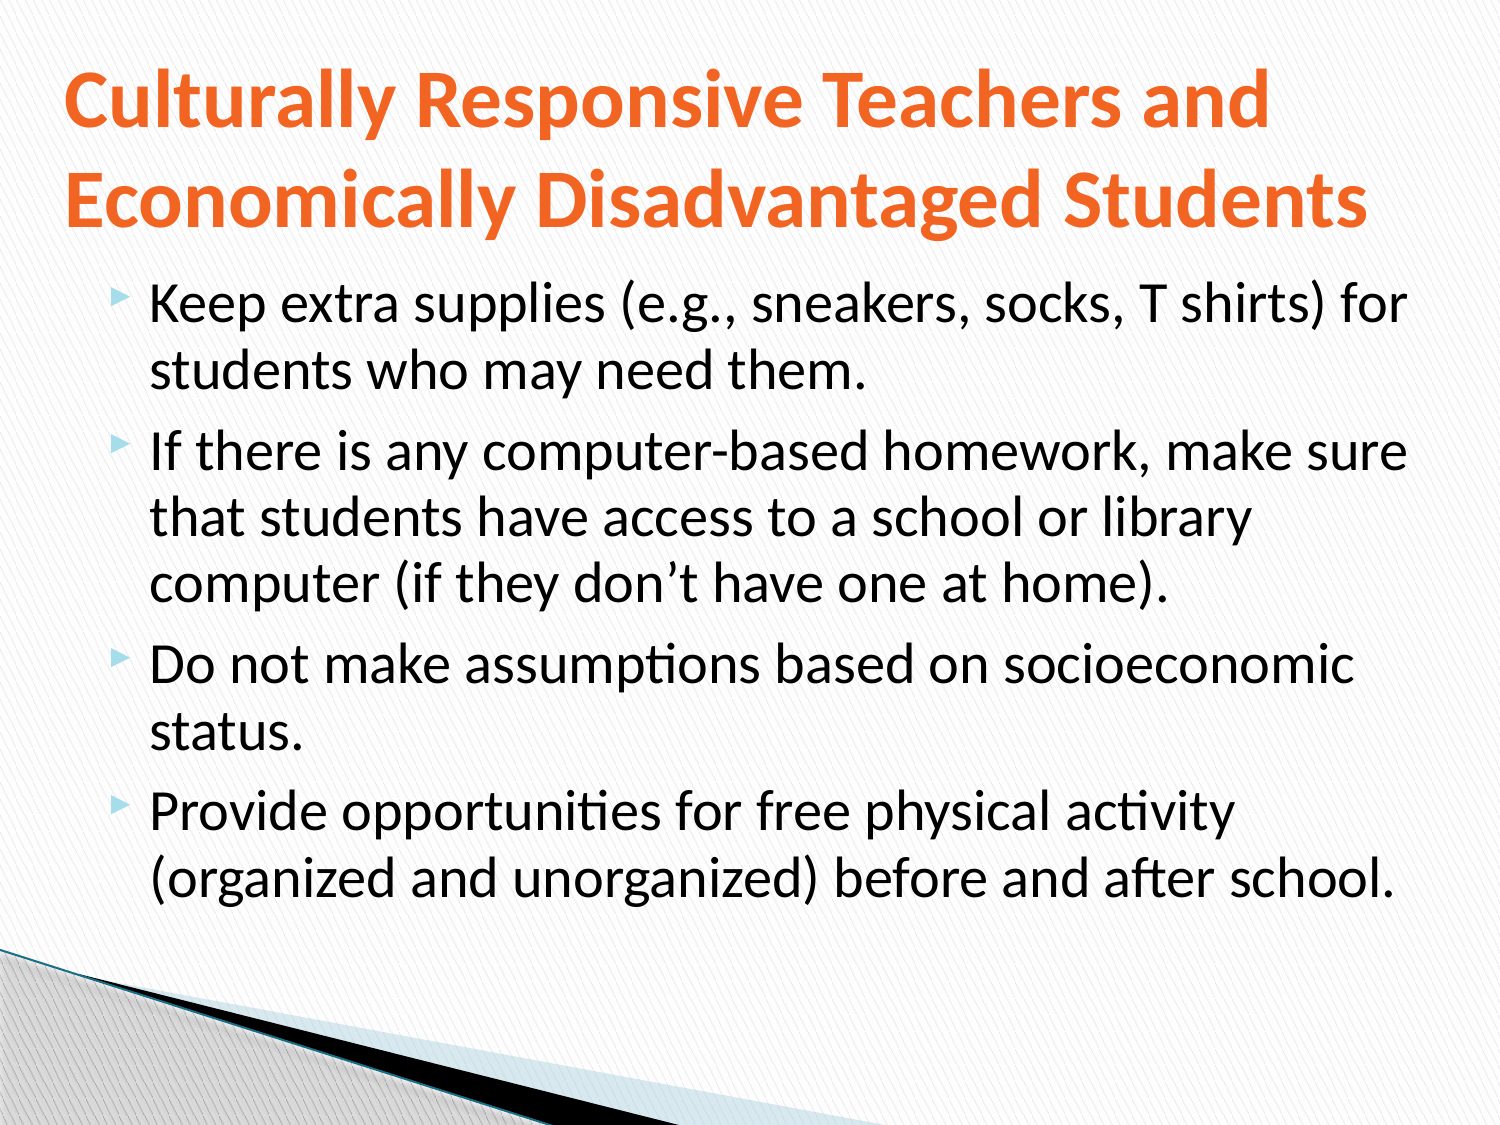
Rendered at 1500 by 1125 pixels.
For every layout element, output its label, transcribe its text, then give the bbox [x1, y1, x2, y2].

title Culturally Responsive Teachers and Economically Disadvantaged Students [50, 50, 1488, 238]
list Keep extra supplies (e.g., sneakers, socks, T shirts) for students who may need them. If there is any computer-based homework, make sure that students have access to a school or library computer (if they don’t have one at home). Do not make assumptions based on socioeconomic status. Provide opportunities for free physical activity (organized and unorganized) before and after school. [75, 262, 1450, 1075]
